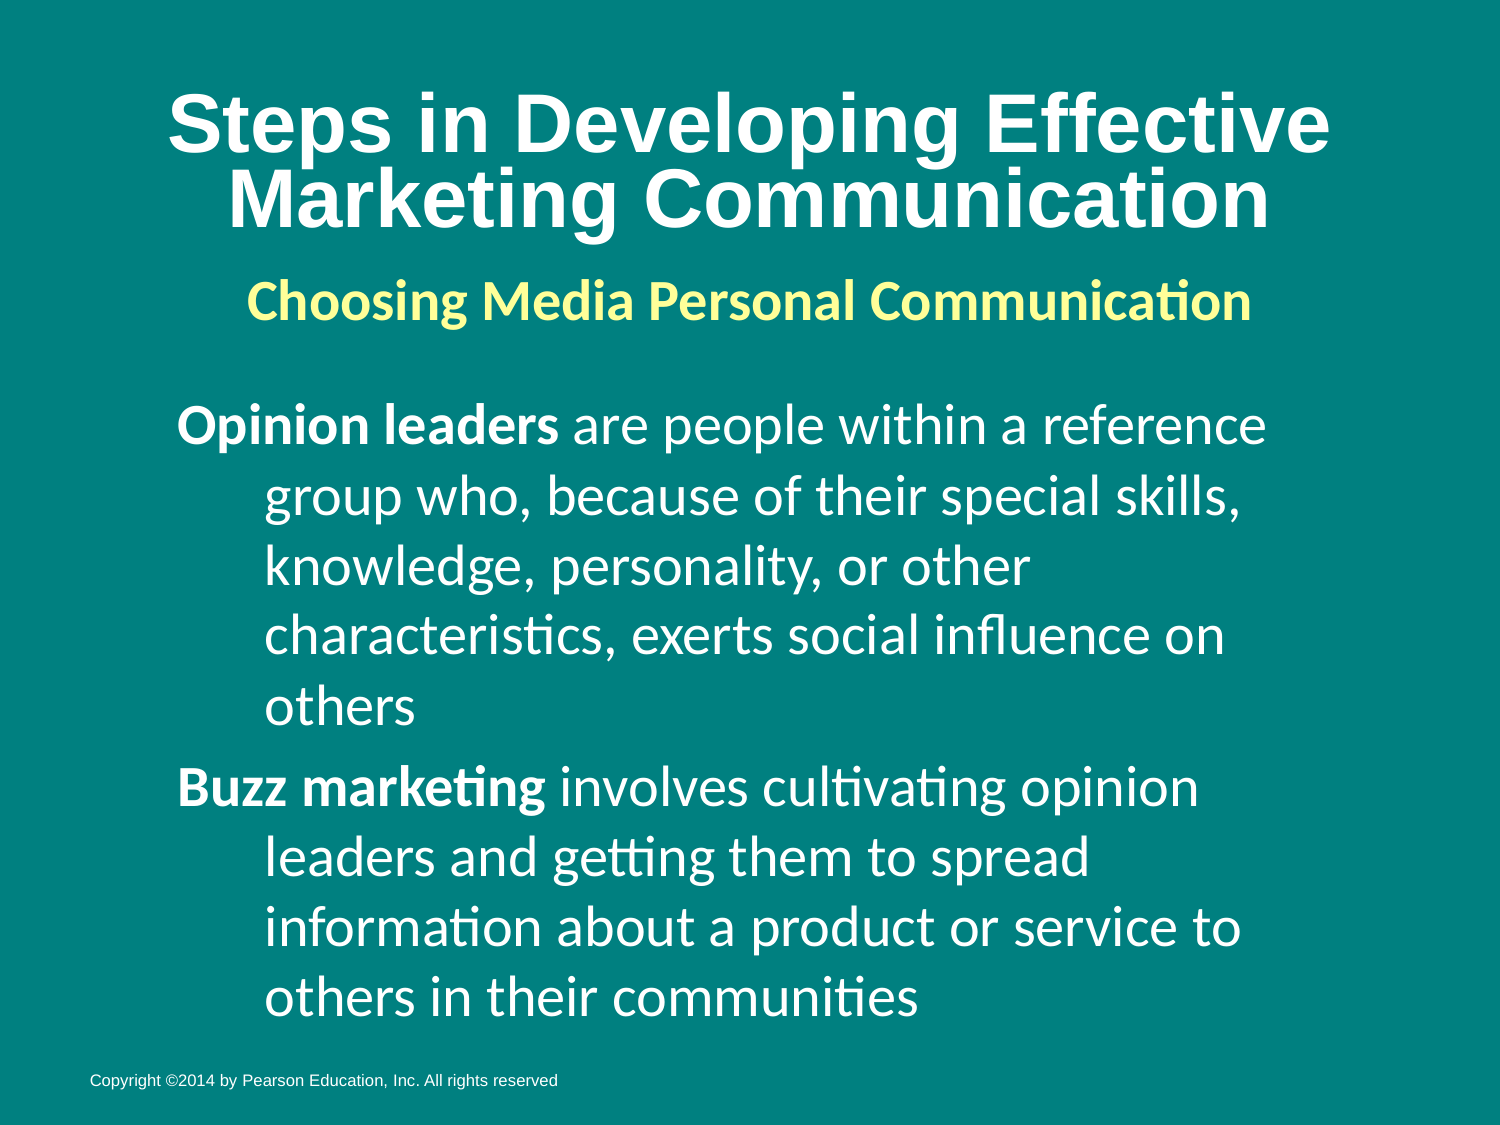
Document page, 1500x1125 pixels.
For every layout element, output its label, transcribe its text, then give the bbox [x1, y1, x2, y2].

list Choosing Media Personal Communication [0, 262, 1500, 363]
title Steps in Developing Effective Marketing Communication [112, 37, 1388, 226]
list Opinion leaders are people within a reference group who, because of their special skills, knowledge, personality, or other characteristics, exerts social influence on others Buzz marketing involves cultivating opinion leaders and getting them to spread information about a product or service to others in their communities [162, 363, 1351, 1013]
text_box Copyright ©2014 by Pearson Education, Inc. All rights reserved [74, 1062, 825, 1098]
